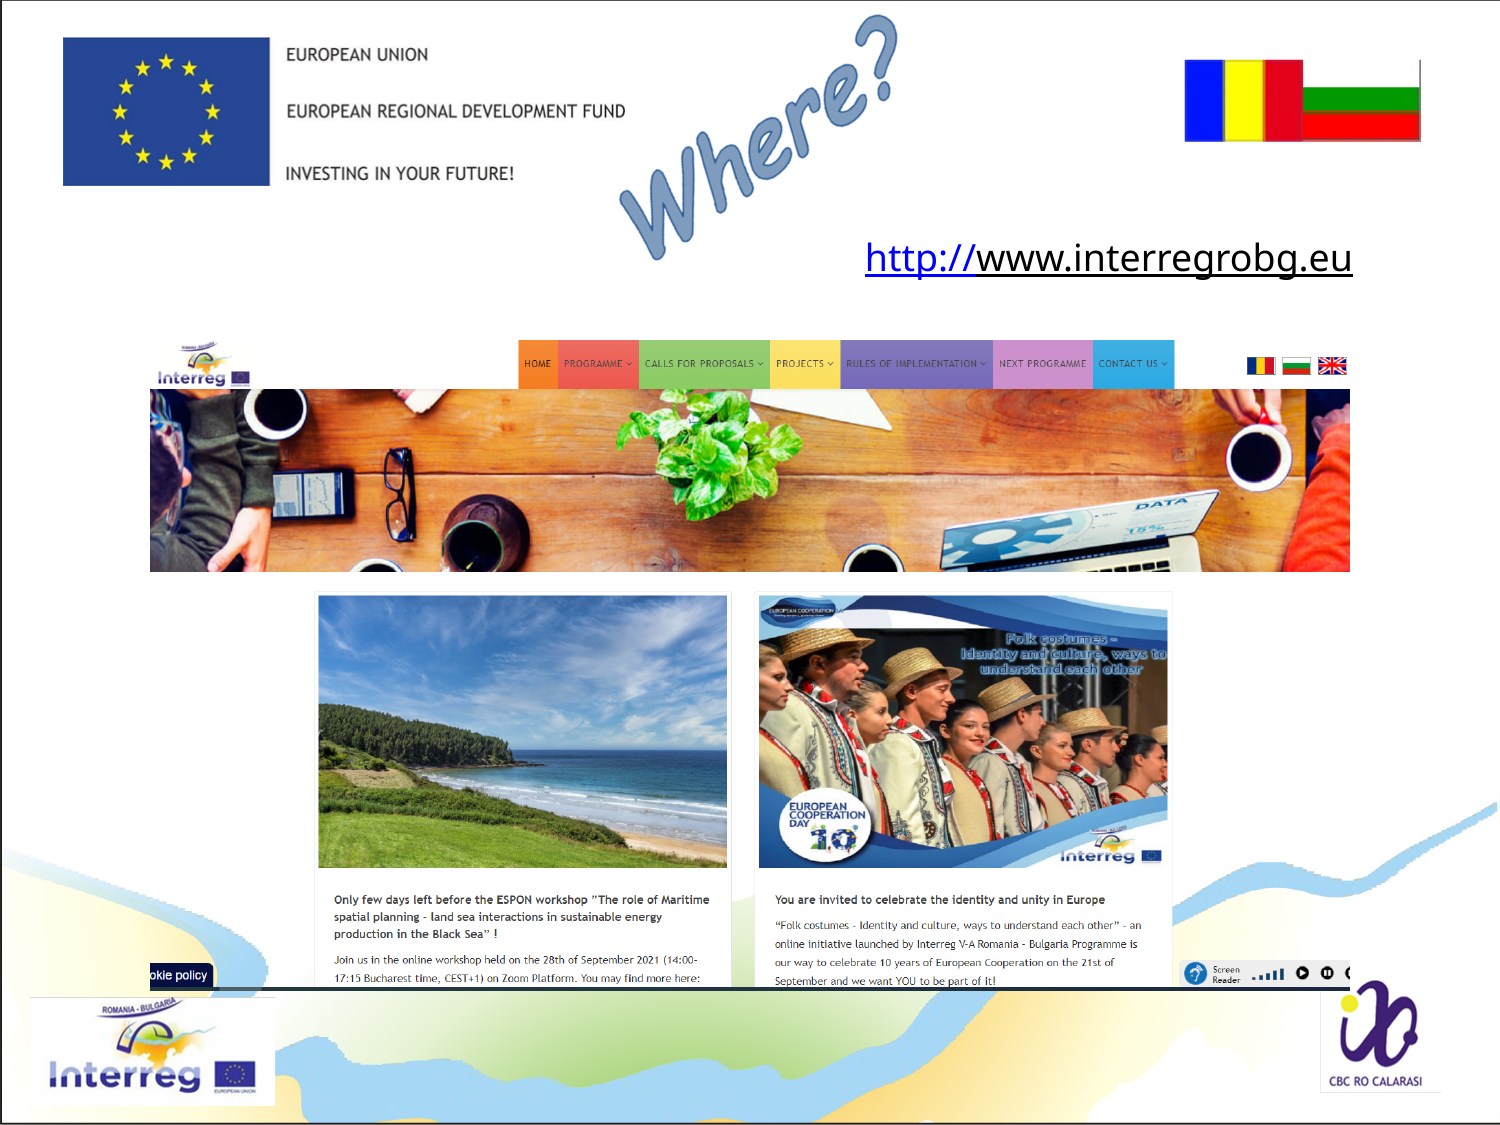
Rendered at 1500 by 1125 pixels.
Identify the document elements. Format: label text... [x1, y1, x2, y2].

picture [0, 0, 1500, 1125]
text_box http://www.interregrobg.eu [850, 226, 1379, 292]
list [149, 340, 1351, 991]
